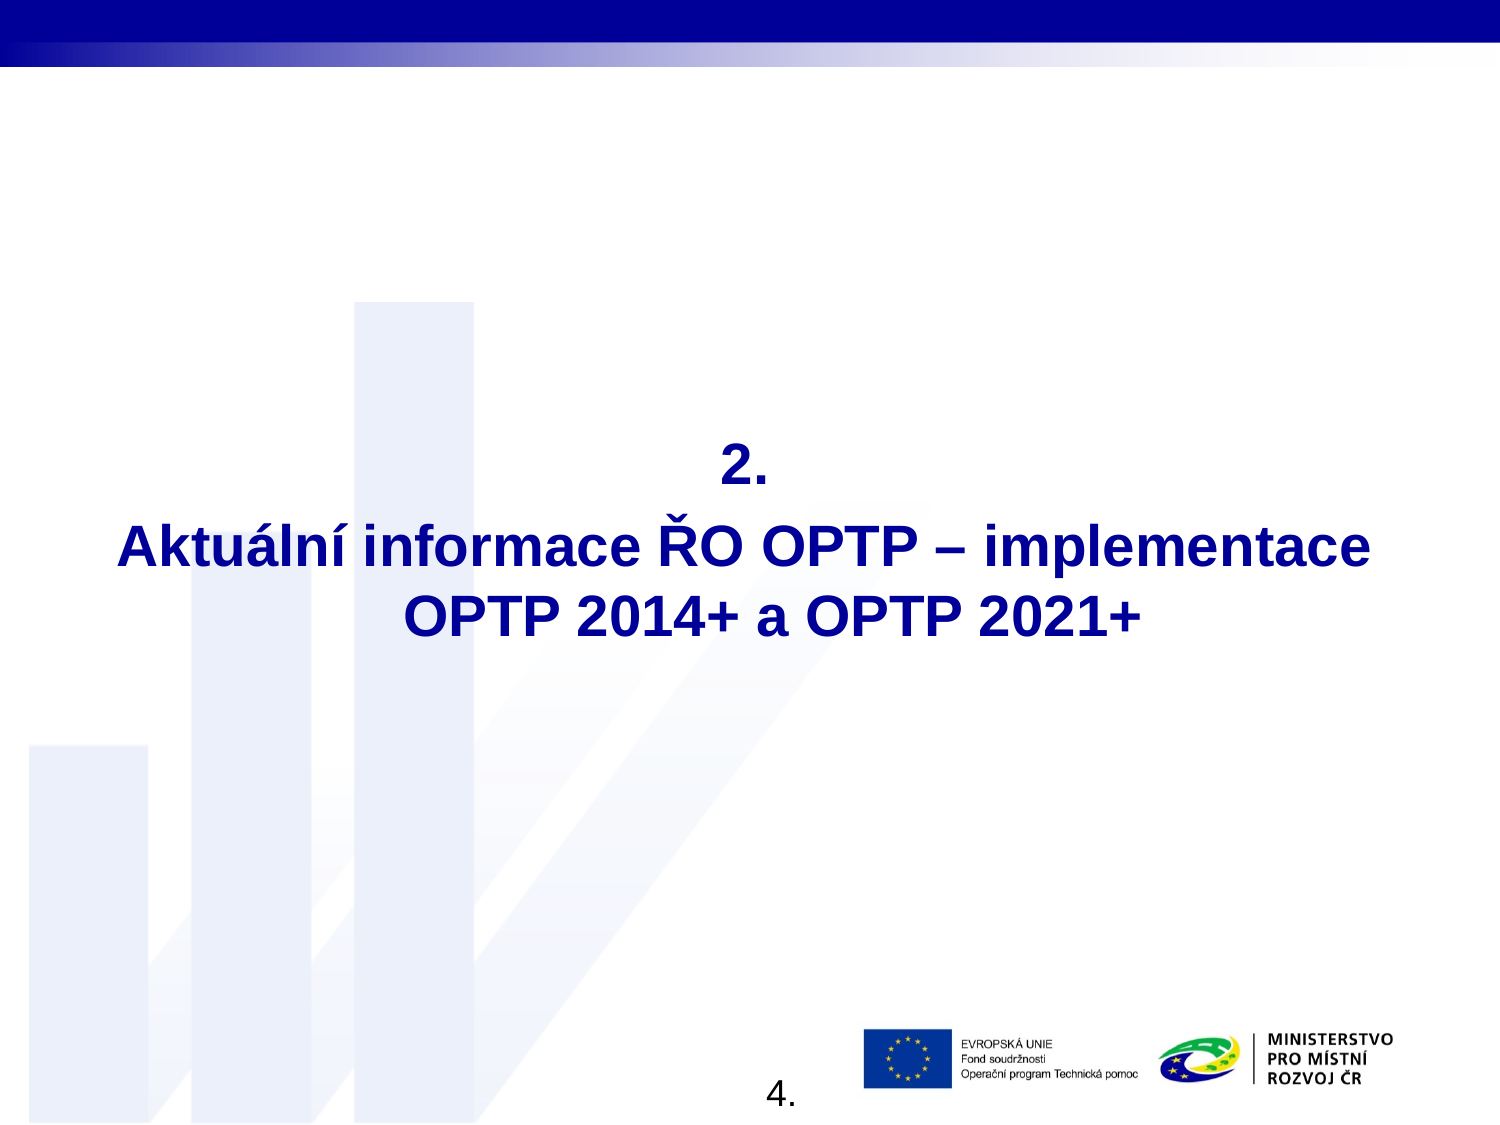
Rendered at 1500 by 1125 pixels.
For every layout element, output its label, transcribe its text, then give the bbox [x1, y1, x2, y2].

text_box 4. [751, 1061, 835, 1122]
list 2. Aktuální informace ŘO OPTP – implementace OPTP 2014+ a OPTP 2021+ [64, 255, 1425, 1012]
picture [29, 302, 1412, 1125]
